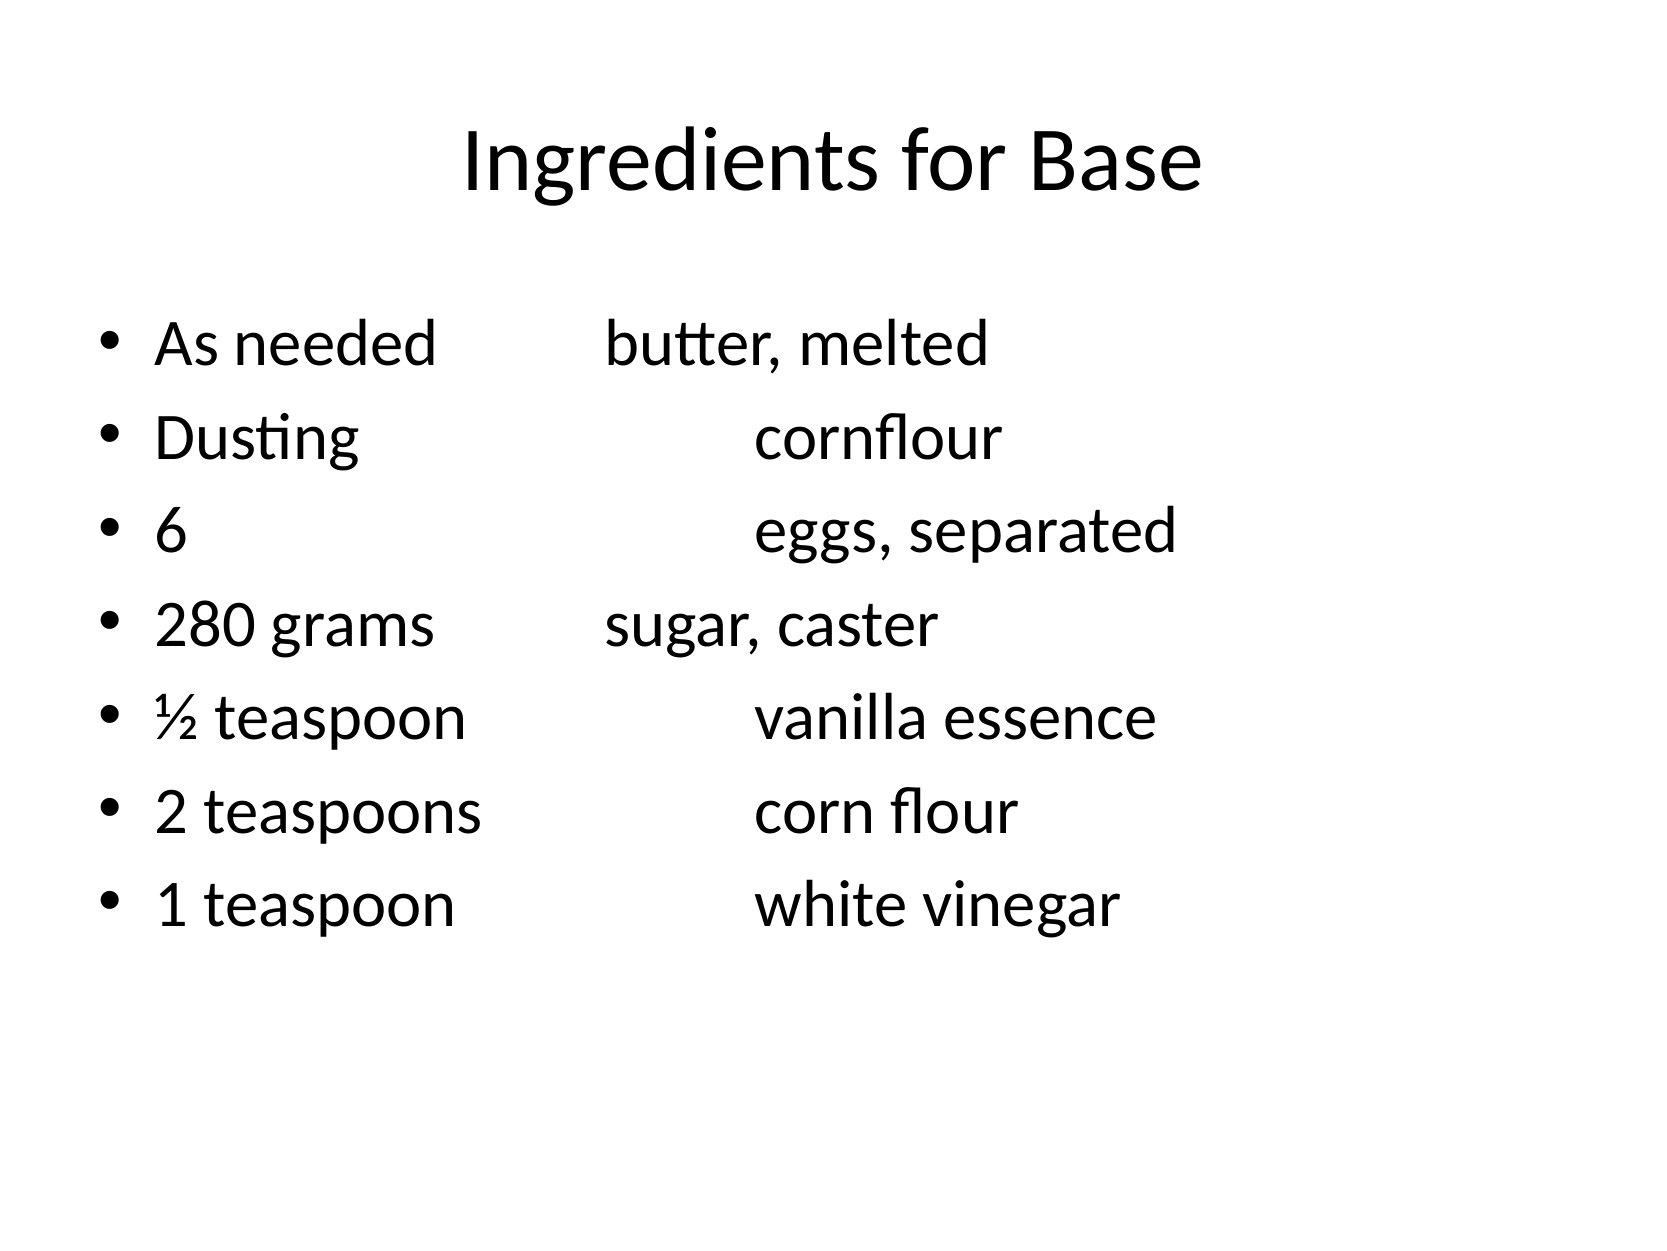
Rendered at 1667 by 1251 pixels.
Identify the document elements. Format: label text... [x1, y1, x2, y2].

list As needed butter, melted Dusting cornflour 6 eggs, separated 280 grams sugar, caster ½ teaspoon vanilla essence 2 teaspoons corn flour 1 teaspoon white vinegar [83, 291, 1584, 1117]
title Ingredients for Base [83, 49, 1584, 259]
